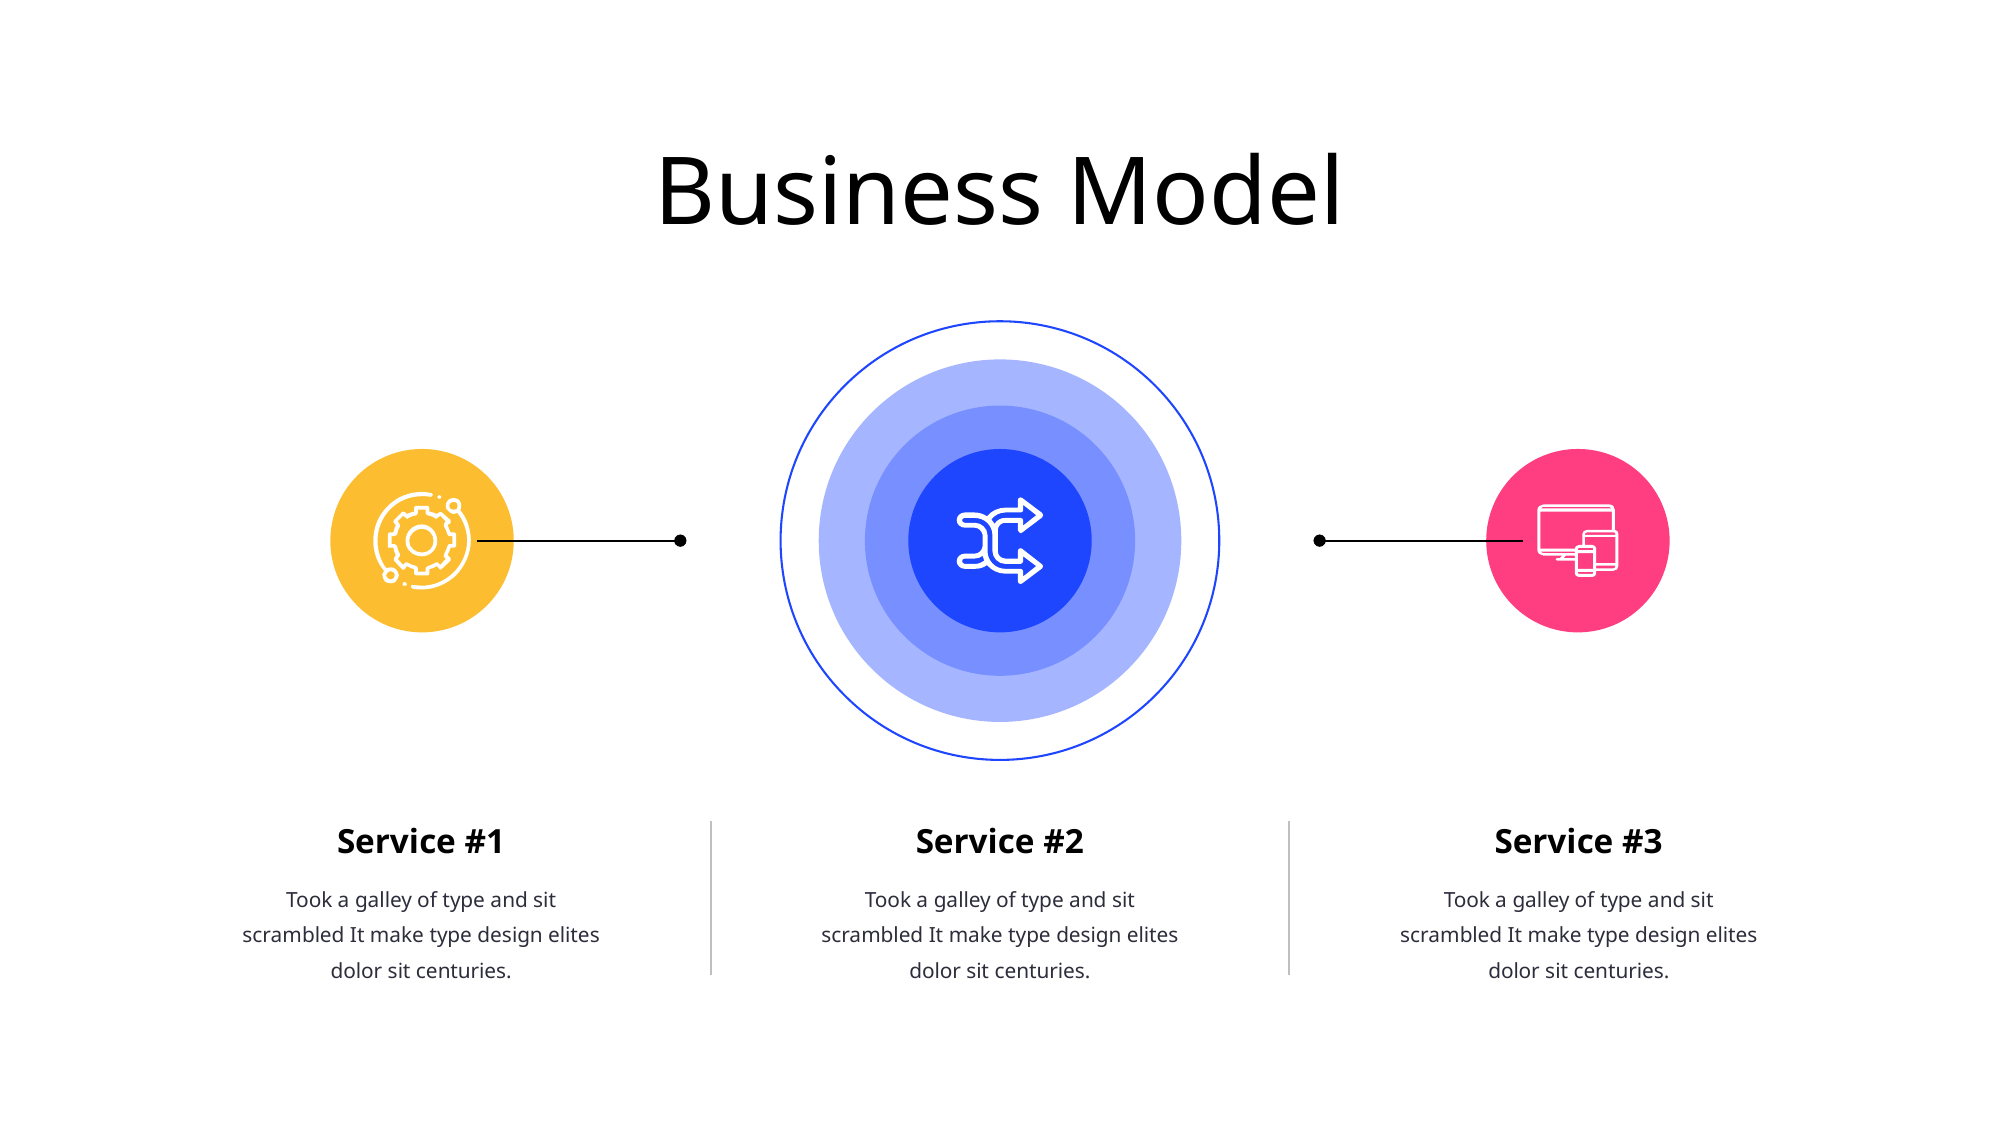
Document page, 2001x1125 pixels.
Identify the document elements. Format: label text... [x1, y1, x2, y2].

text_box Service #1 [294, 812, 548, 868]
text_box Service #2 [873, 812, 1127, 868]
text_box Business Model [639, 123, 1360, 251]
text_box [818, 359, 1182, 722]
text_box Took a galley of type and sit scrambled It make type design elites dolor sit centuries. [199, 868, 643, 990]
text_box Took a galley of type and sit scrambled It make type design elites dolor sit centuries. [778, 868, 1222, 990]
text_box [330, 448, 514, 633]
text_box [1537, 504, 1619, 577]
text_box [373, 491, 433, 584]
text_box [864, 405, 1136, 676]
text_box [956, 497, 1044, 584]
text_box [908, 448, 1092, 633]
text_box [780, 321, 1220, 760]
text_box [1486, 448, 1670, 633]
text_box [387, 505, 457, 576]
text_box Service #3 [1452, 812, 1706, 868]
text_box [411, 498, 471, 590]
text_box Took a galley of type and sit scrambled It make type design elites dolor sit centuries. [1357, 868, 1801, 990]
